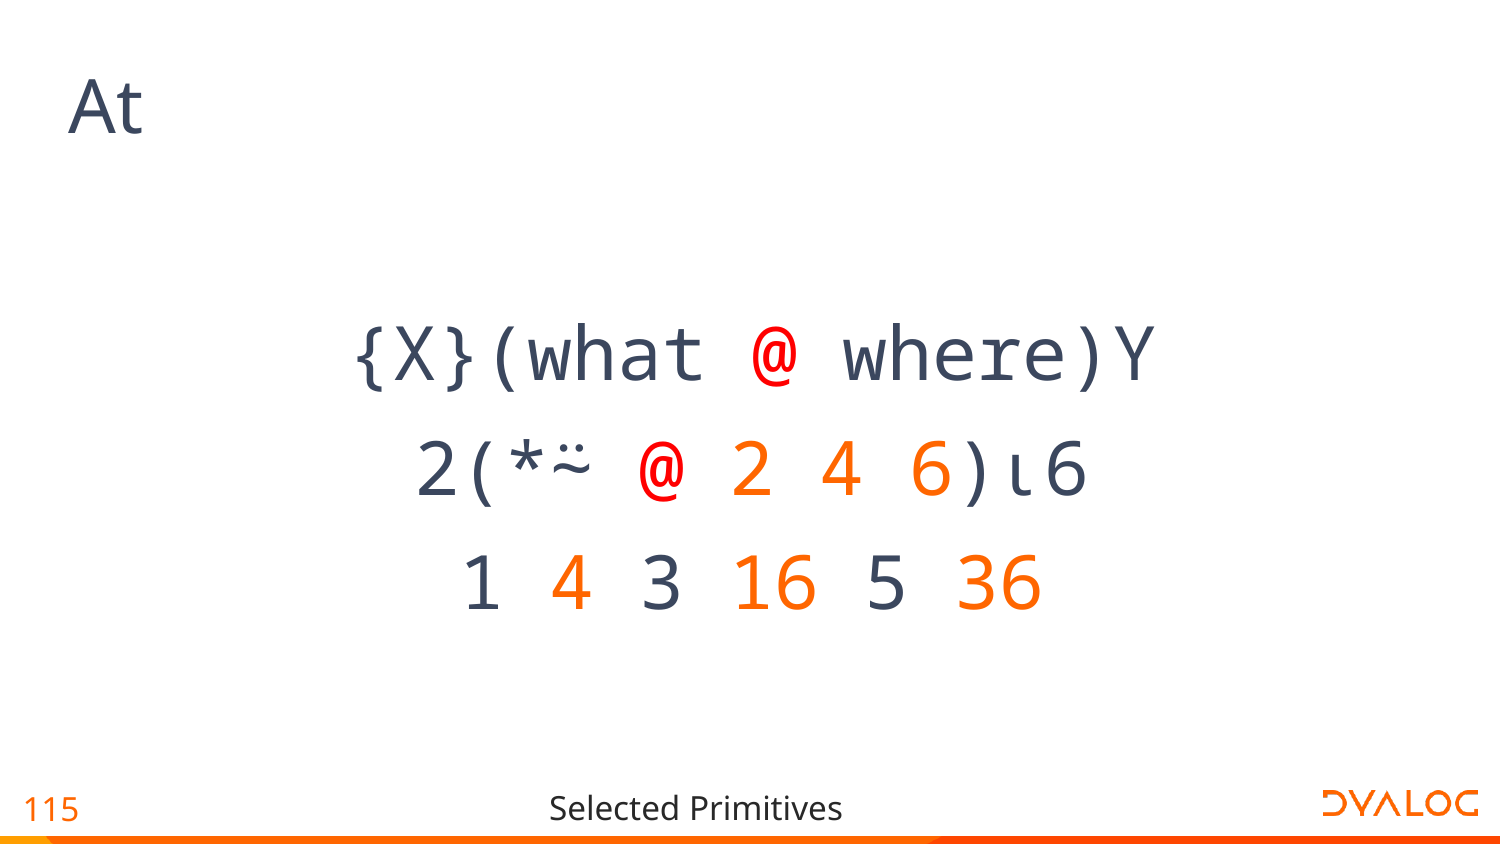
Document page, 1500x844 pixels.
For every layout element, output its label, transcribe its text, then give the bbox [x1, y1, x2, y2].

list {X}(what @ where)Y 2(*⍨ @ 2 4 6)⍳6 1 4 3 16 5 36 [53, 207, 1453, 740]
picture [1323, 790, 1478, 816]
picture [0, 836, 1500, 844]
title At [53, 43, 1453, 157]
